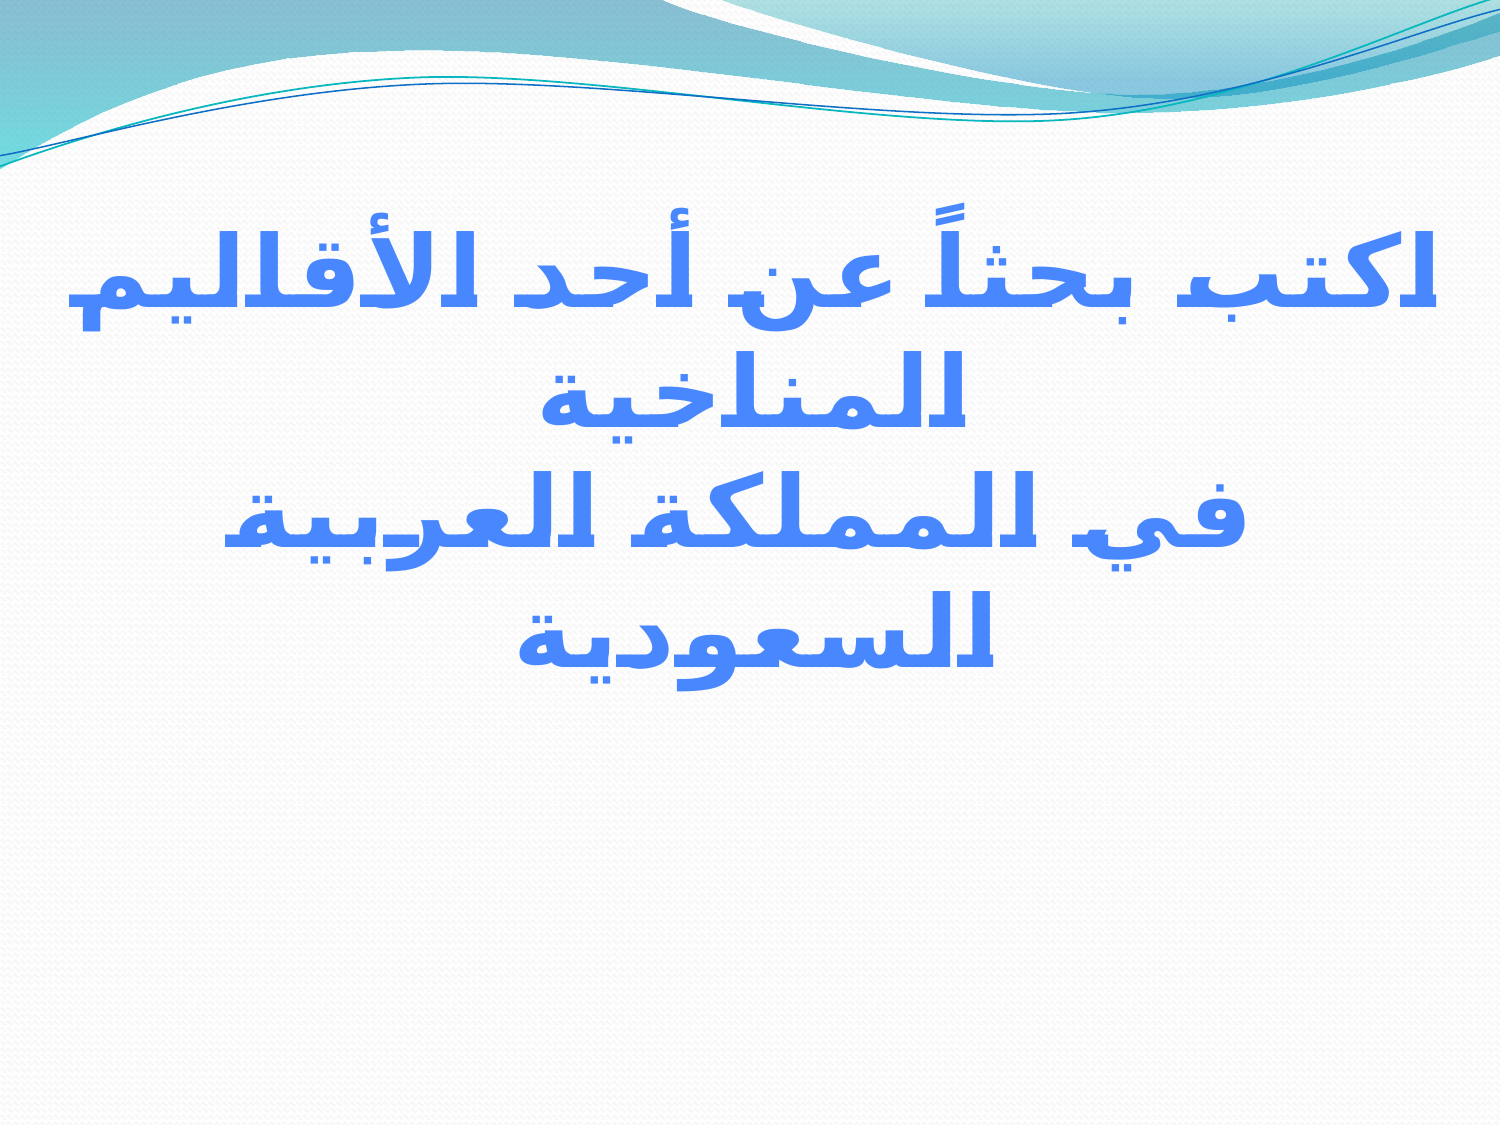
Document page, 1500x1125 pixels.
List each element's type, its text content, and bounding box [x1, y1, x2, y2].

title اكتب بحثاً عن أحد الأقاليم المناخية في المملكة العربية السعودية [62, 275, 1450, 688]
